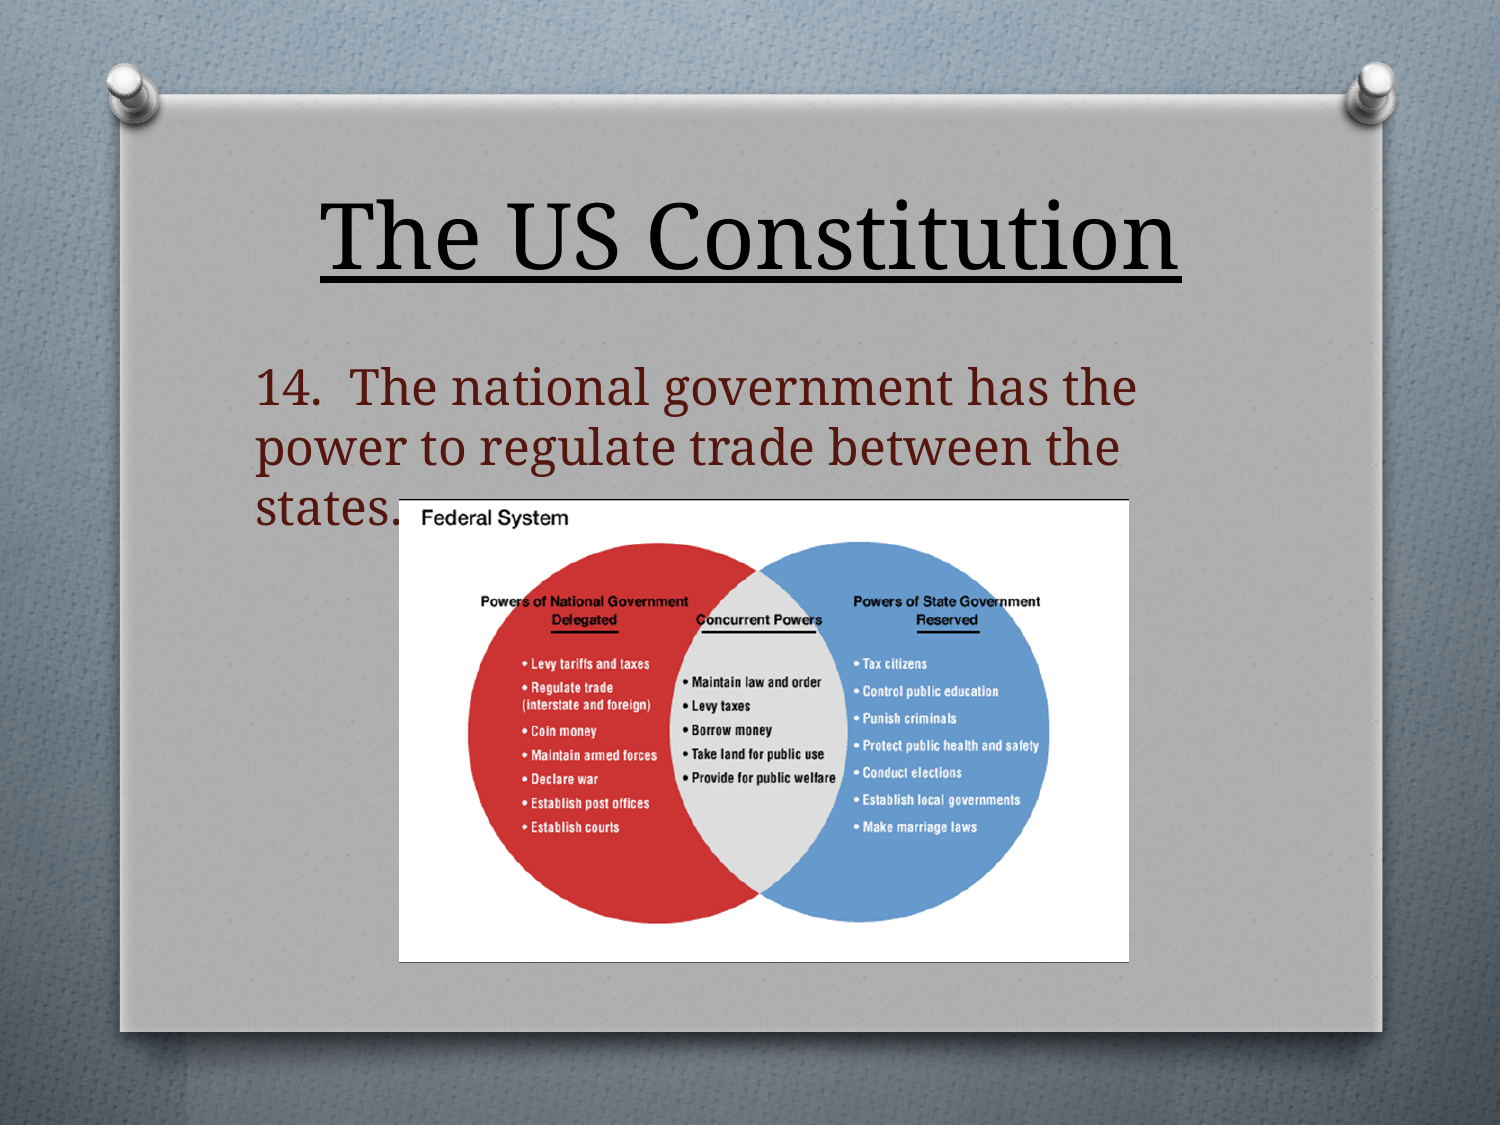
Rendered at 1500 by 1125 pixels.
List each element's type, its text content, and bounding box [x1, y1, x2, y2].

title The US Constitution [179, 134, 1323, 332]
picture [75, 29, 198, 153]
list 14. The national government has the power to regulate trade between the states. [240, 347, 1257, 939]
picture [1317, 35, 1439, 156]
picture [399, 499, 1130, 963]
